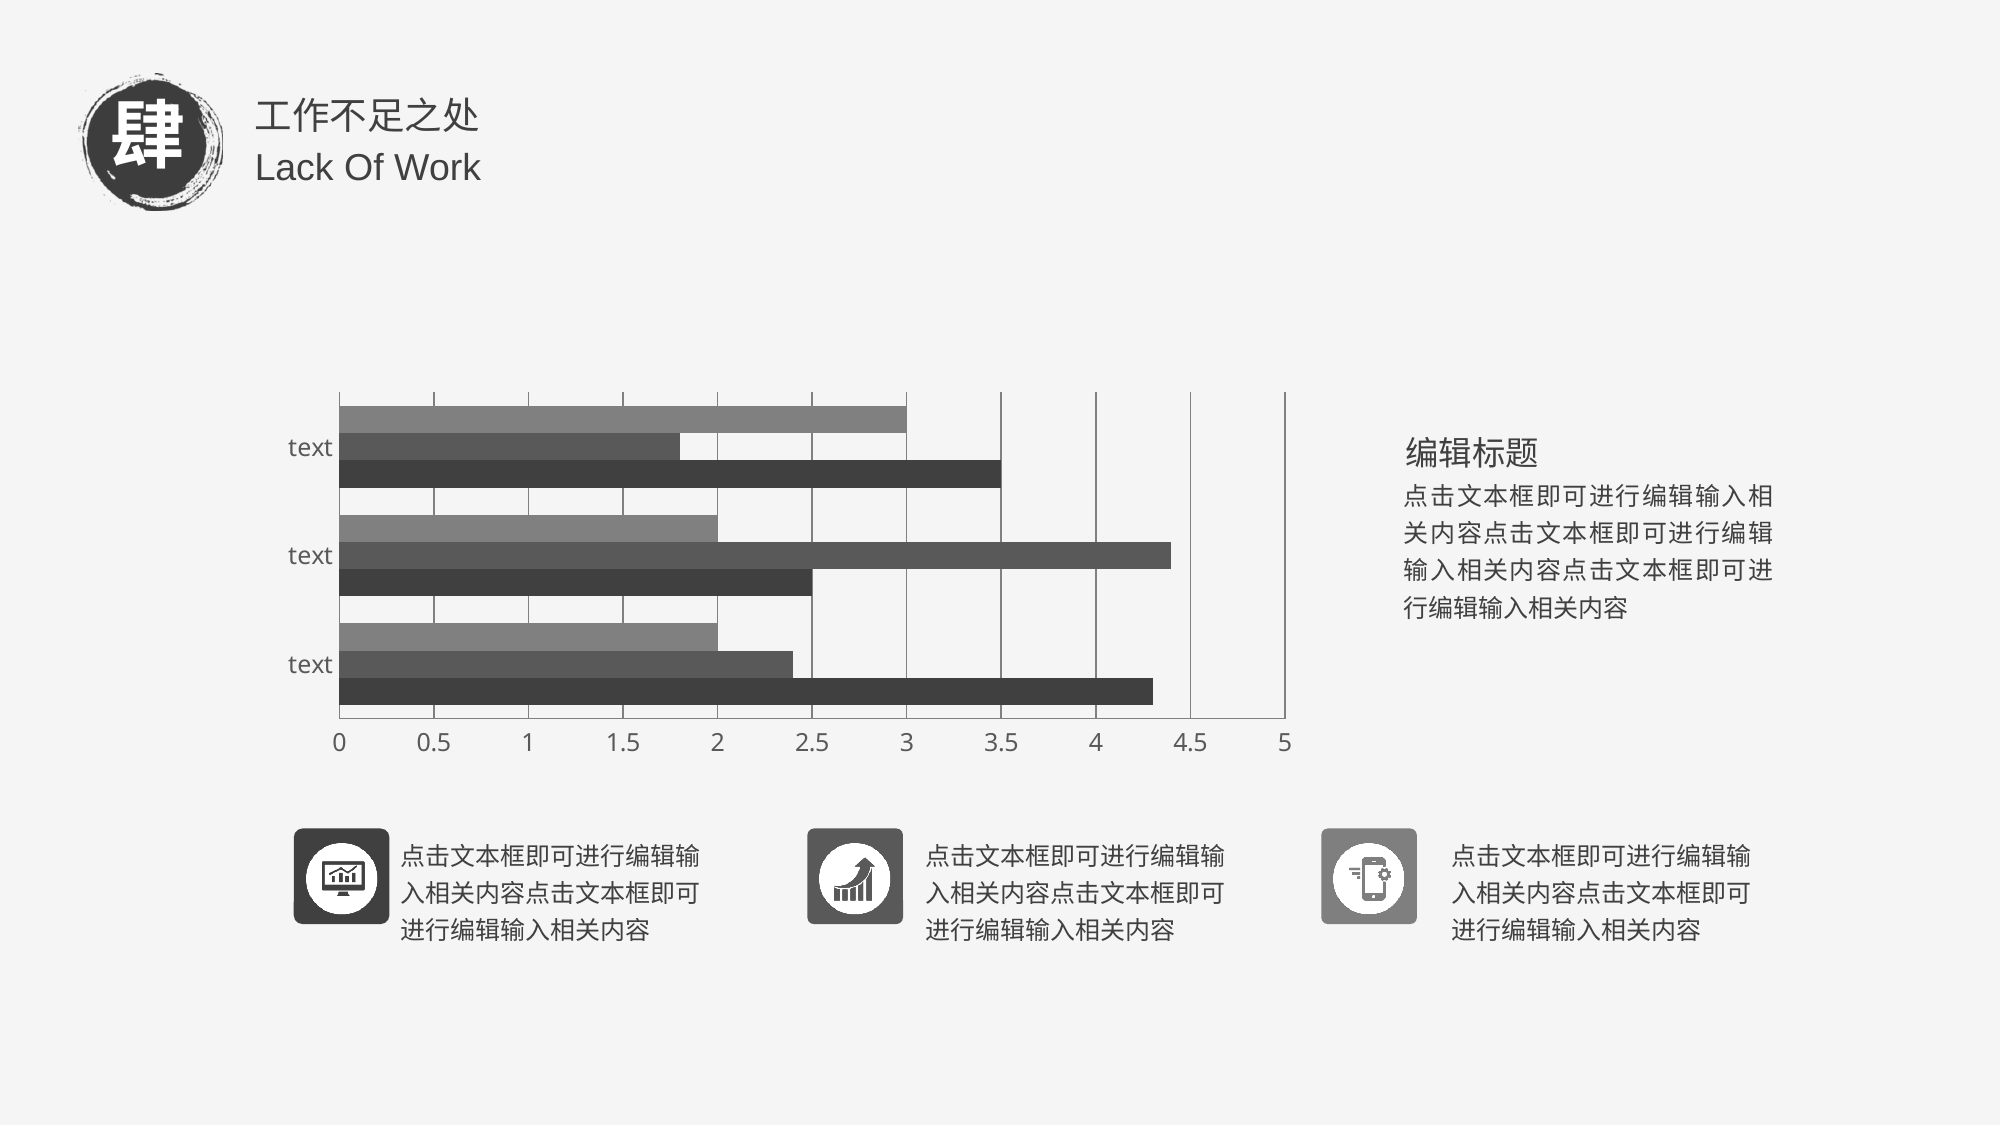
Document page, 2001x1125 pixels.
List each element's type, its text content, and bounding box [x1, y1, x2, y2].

text_box 点击文本框即可进行编辑输入相关内容点击文本框即可进行编辑输入相关内容 [1436, 825, 1789, 953]
picture [1332, 842, 1405, 915]
picture [818, 842, 891, 915]
text_box 点击文本框即可进行编辑输入相关内容点击文本框即可进行编辑输入相关内容点击文本框即可进行编辑输入相关内容 [1389, 465, 1789, 630]
text_box [292, 827, 385, 926]
text_box Lack Of Work [240, 135, 1064, 196]
text_box 点击文本框即可进行编辑输入相关内容点击文本框即可进行编辑输入相关内容 [911, 825, 1250, 953]
picture [78, 73, 223, 211]
chart [267, 384, 1314, 767]
text_box 编辑标题 [1390, 425, 1569, 480]
text_box 工作不足之处 [240, 51, 1054, 135]
text_box [1320, 827, 1418, 926]
picture [305, 842, 378, 915]
text_box [806, 827, 905, 926]
text_box 点击文本框即可进行编辑输入相关内容点击文本框即可进行编辑输入相关内容 [385, 825, 736, 953]
